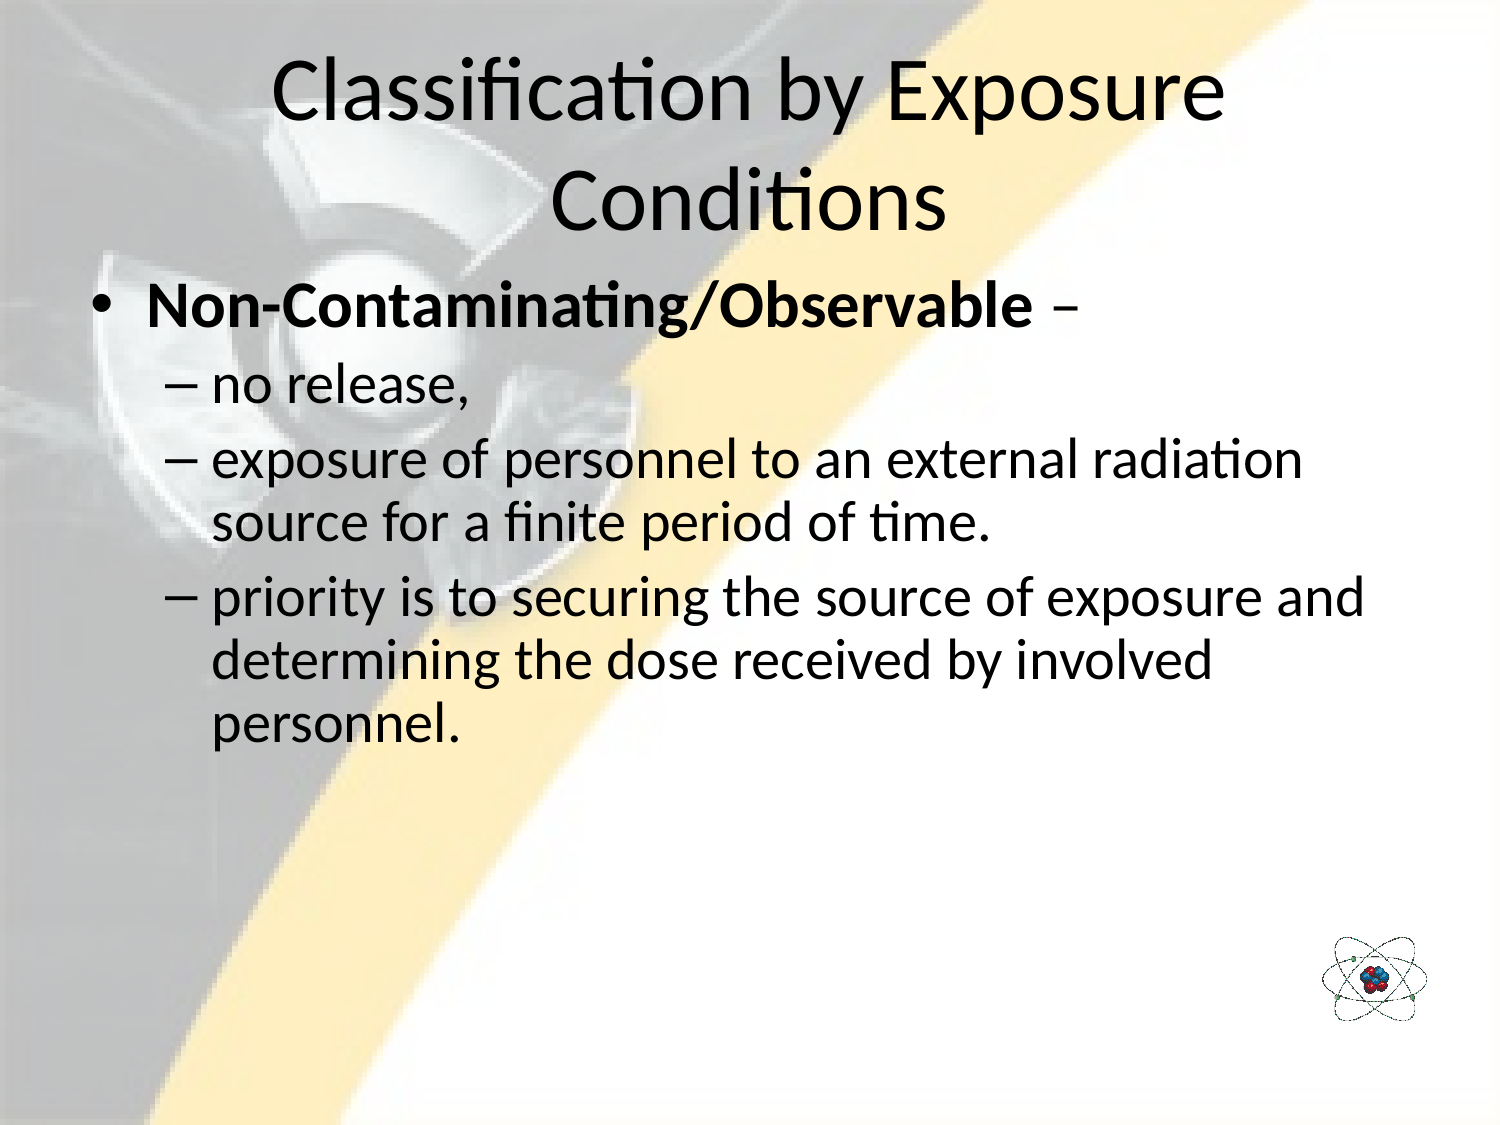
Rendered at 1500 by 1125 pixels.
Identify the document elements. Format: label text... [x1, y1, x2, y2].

title Classification by Exposure Conditions [75, 45, 1425, 233]
picture [1322, 937, 1427, 1021]
list Non-Contaminating/Observable – no release, exposure of personnel to an external radiation source for a finite period of time. priority is to securing the source of exposure and determining the dose received by involved personnel. [75, 262, 1425, 1005]
